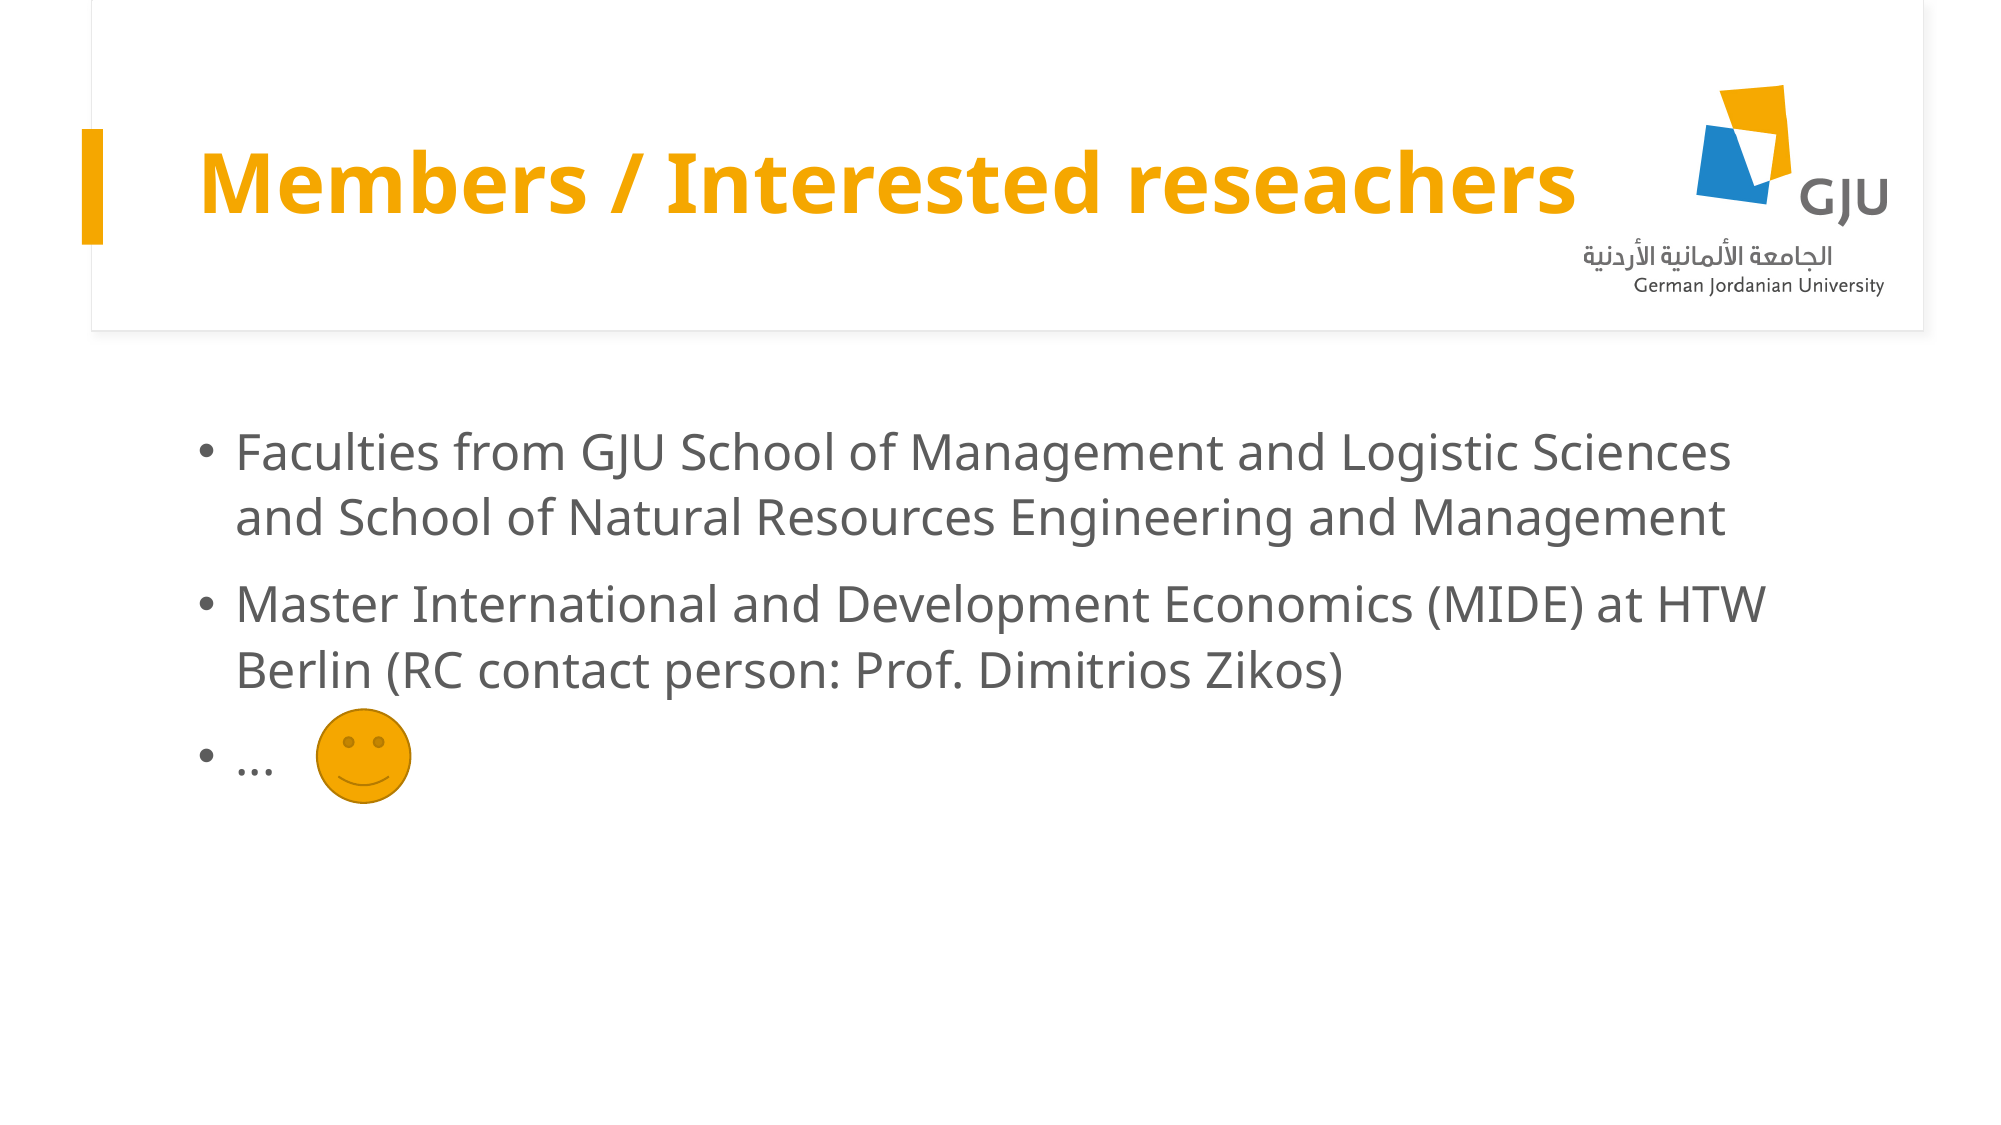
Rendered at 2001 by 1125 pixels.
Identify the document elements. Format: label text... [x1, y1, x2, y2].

title Members / Interested reseachers [183, 90, 1851, 284]
list Faculties from GJU School of Management and Logistic Sciences and School of Natural Resources Engineering and Management Master International and Development Economics (MIDE) at HTW Berlin (RC contact person: Prof. Dimitrios Zikos) ... [183, 406, 1851, 1013]
picture [1584, 85, 1887, 297]
text_box [315, 708, 412, 804]
